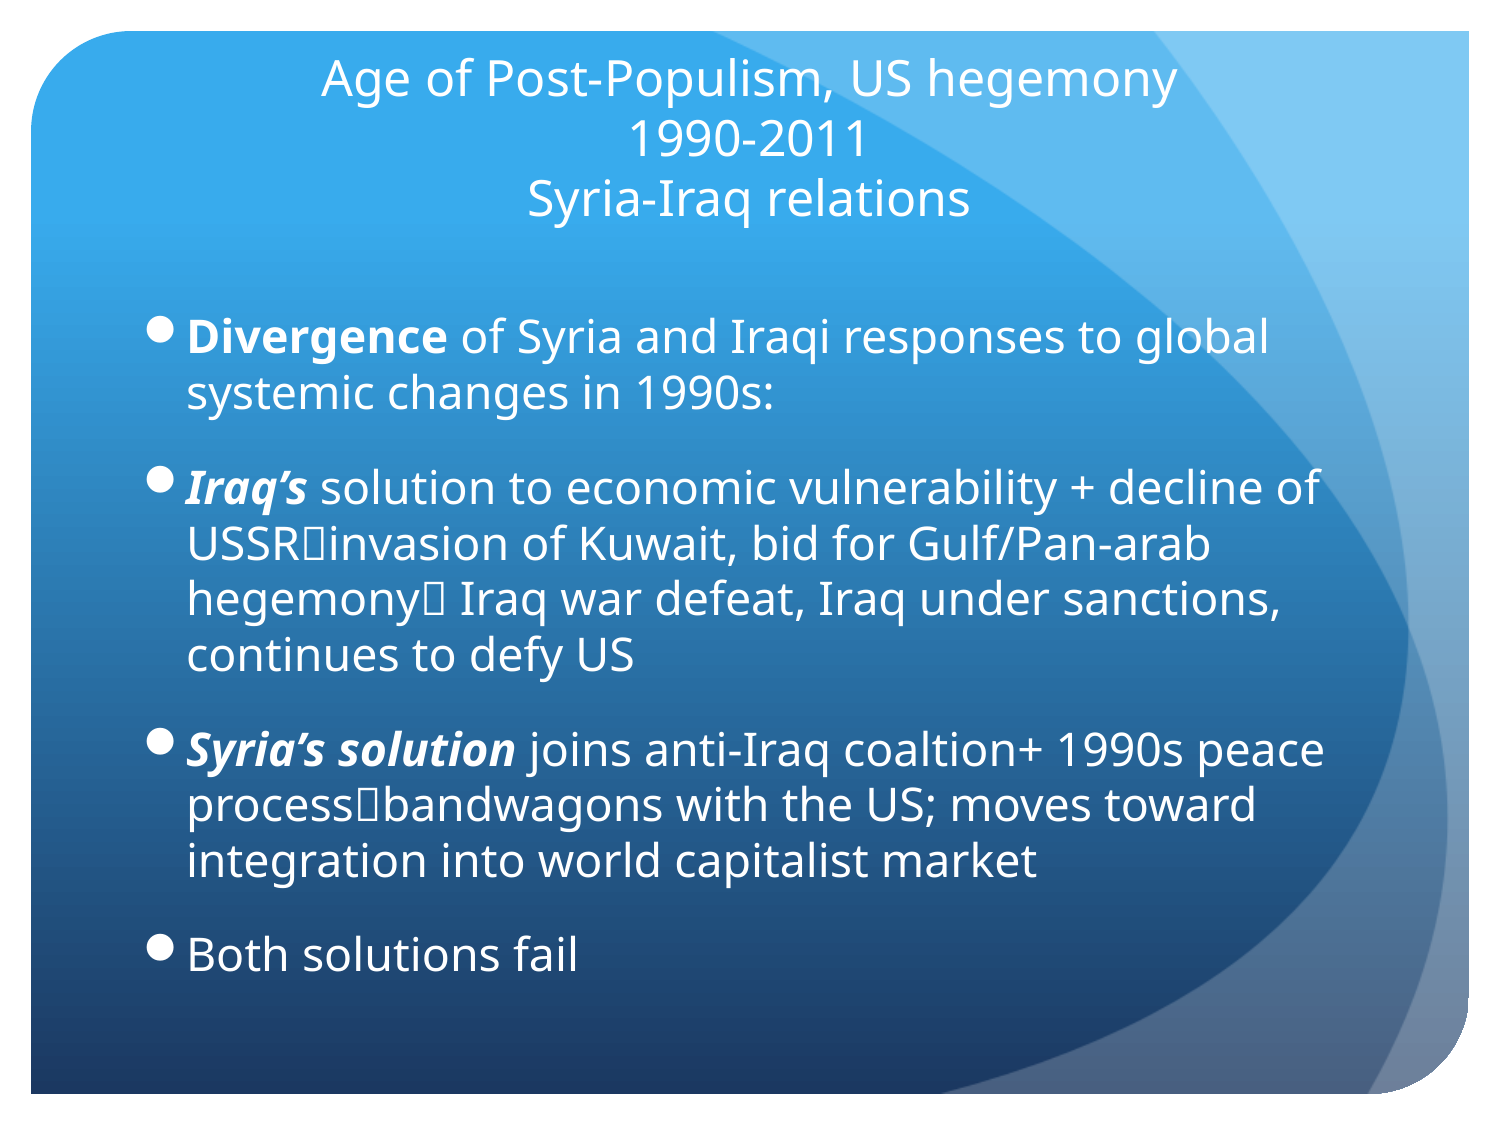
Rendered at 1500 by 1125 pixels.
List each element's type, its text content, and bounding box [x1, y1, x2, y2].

picture [24, 30, 1473, 1094]
title Age of Post-Populism, US hegemony 1990-2011 Syria-Iraq relations [127, 62, 1372, 234]
list Divergence of Syria and Iraqi responses to global systemic changes in 1990s: Iraq’s solution to economic vulnerability + decline of USSRinvasion of Kuwait, bid for Gulf/Pan-arab hegemony Iraq war defeat, Iraq under sanctions, continues to defy US Syria’s solution joins anti-Iraq coaltion+ 1990s peace processbandwagons with the US; moves toward integration into world capitalist market Both solutions fail [127, 299, 1372, 991]
